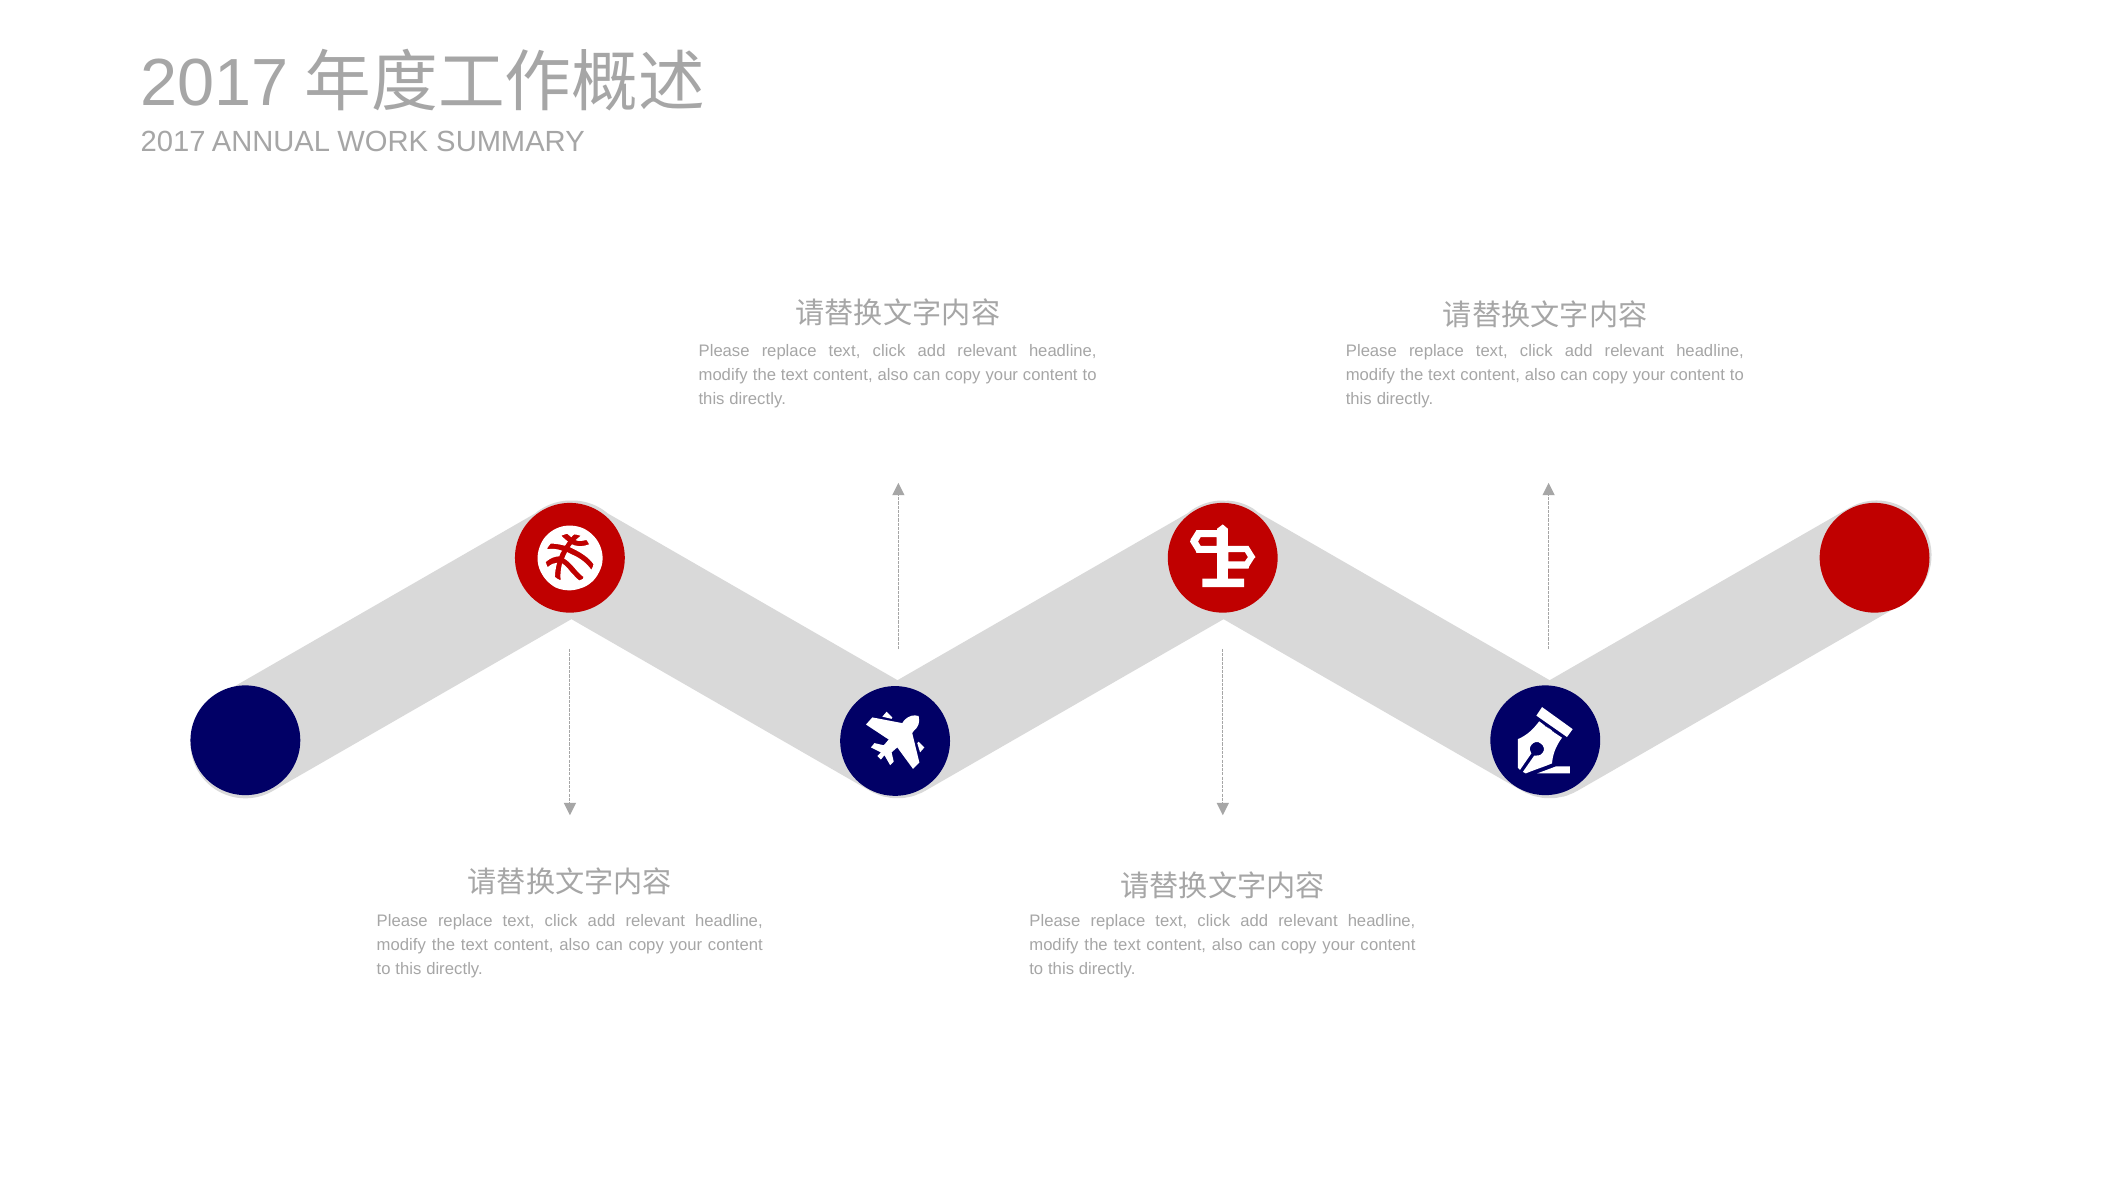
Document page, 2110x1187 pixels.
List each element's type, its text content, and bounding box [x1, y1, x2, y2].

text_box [1014, 853, 1431, 985]
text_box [190, 268, 1930, 1030]
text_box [683, 280, 1113, 415]
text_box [361, 849, 779, 985]
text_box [1331, 282, 1760, 415]
text_box 2017年度工作概述 [140, 38, 789, 119]
text_box 2017 ANNUAL WORK SUMMARY [140, 122, 602, 158]
